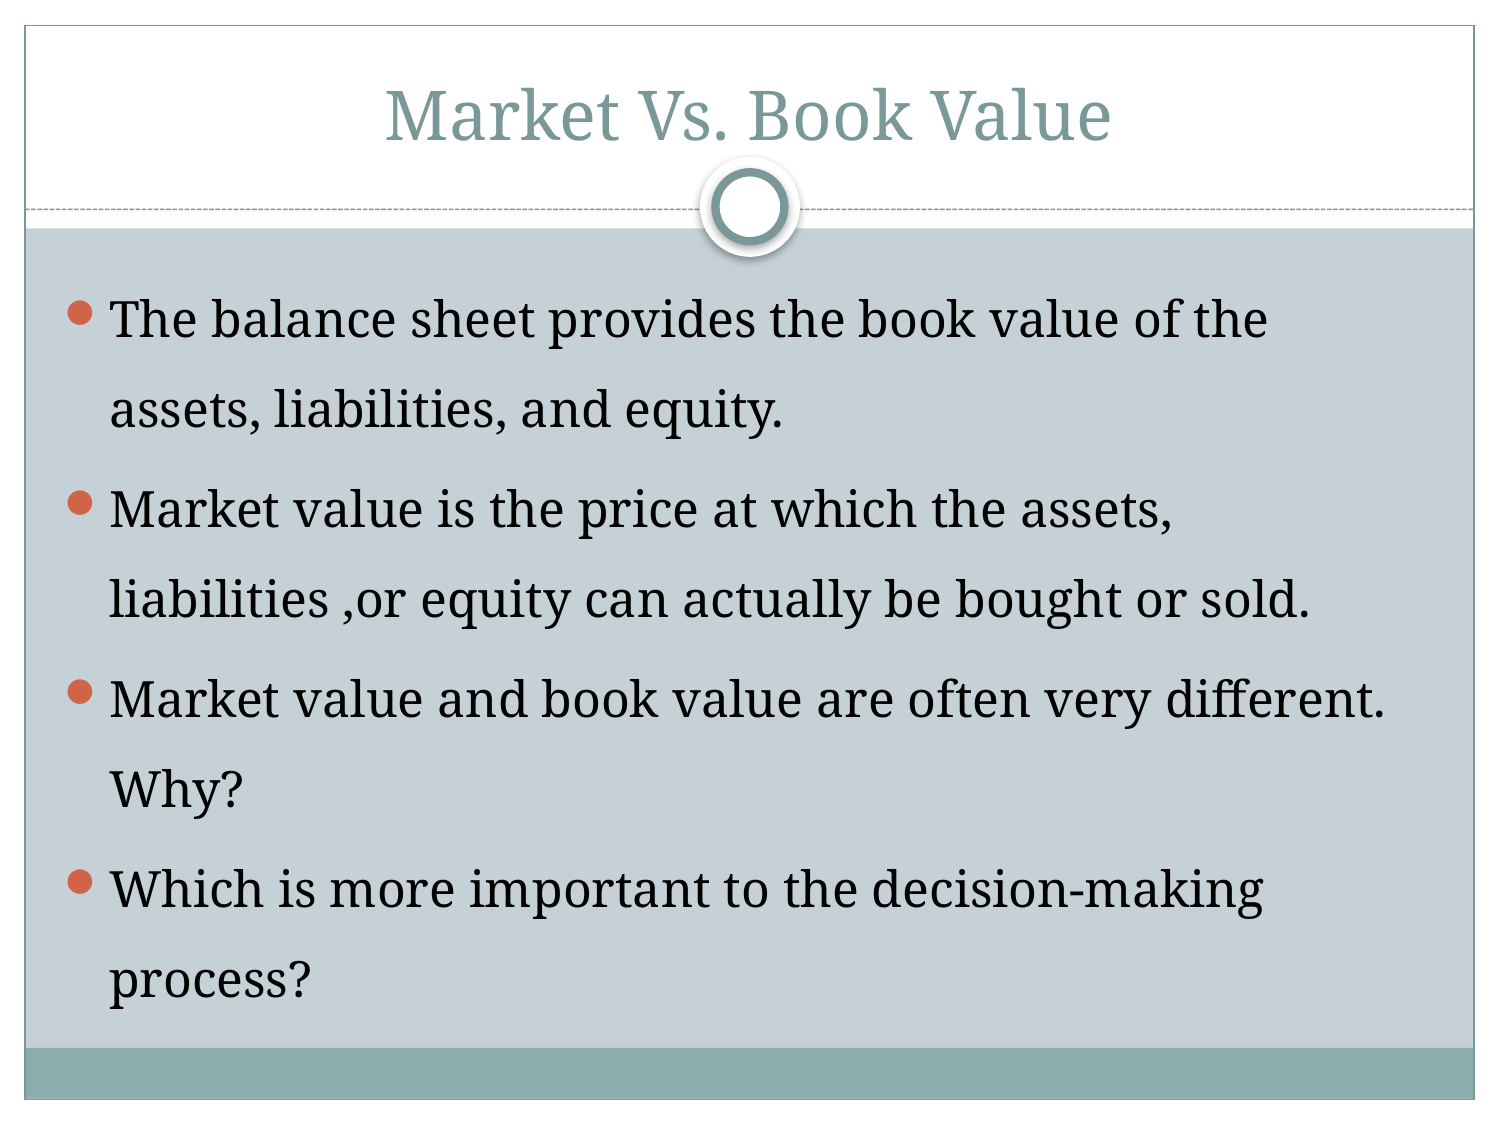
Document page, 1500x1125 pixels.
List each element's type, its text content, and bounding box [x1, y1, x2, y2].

title Market Vs. Book Value [49, 37, 1450, 162]
list The balance sheet provides the book value of the assets, liabilities, and equity. Market value is the price at which the assets, liabilities ,or equity can actually be bought or sold. Market value and book value are often very different. Why? Which is more important to the decision-making process? [49, 250, 1445, 1001]
